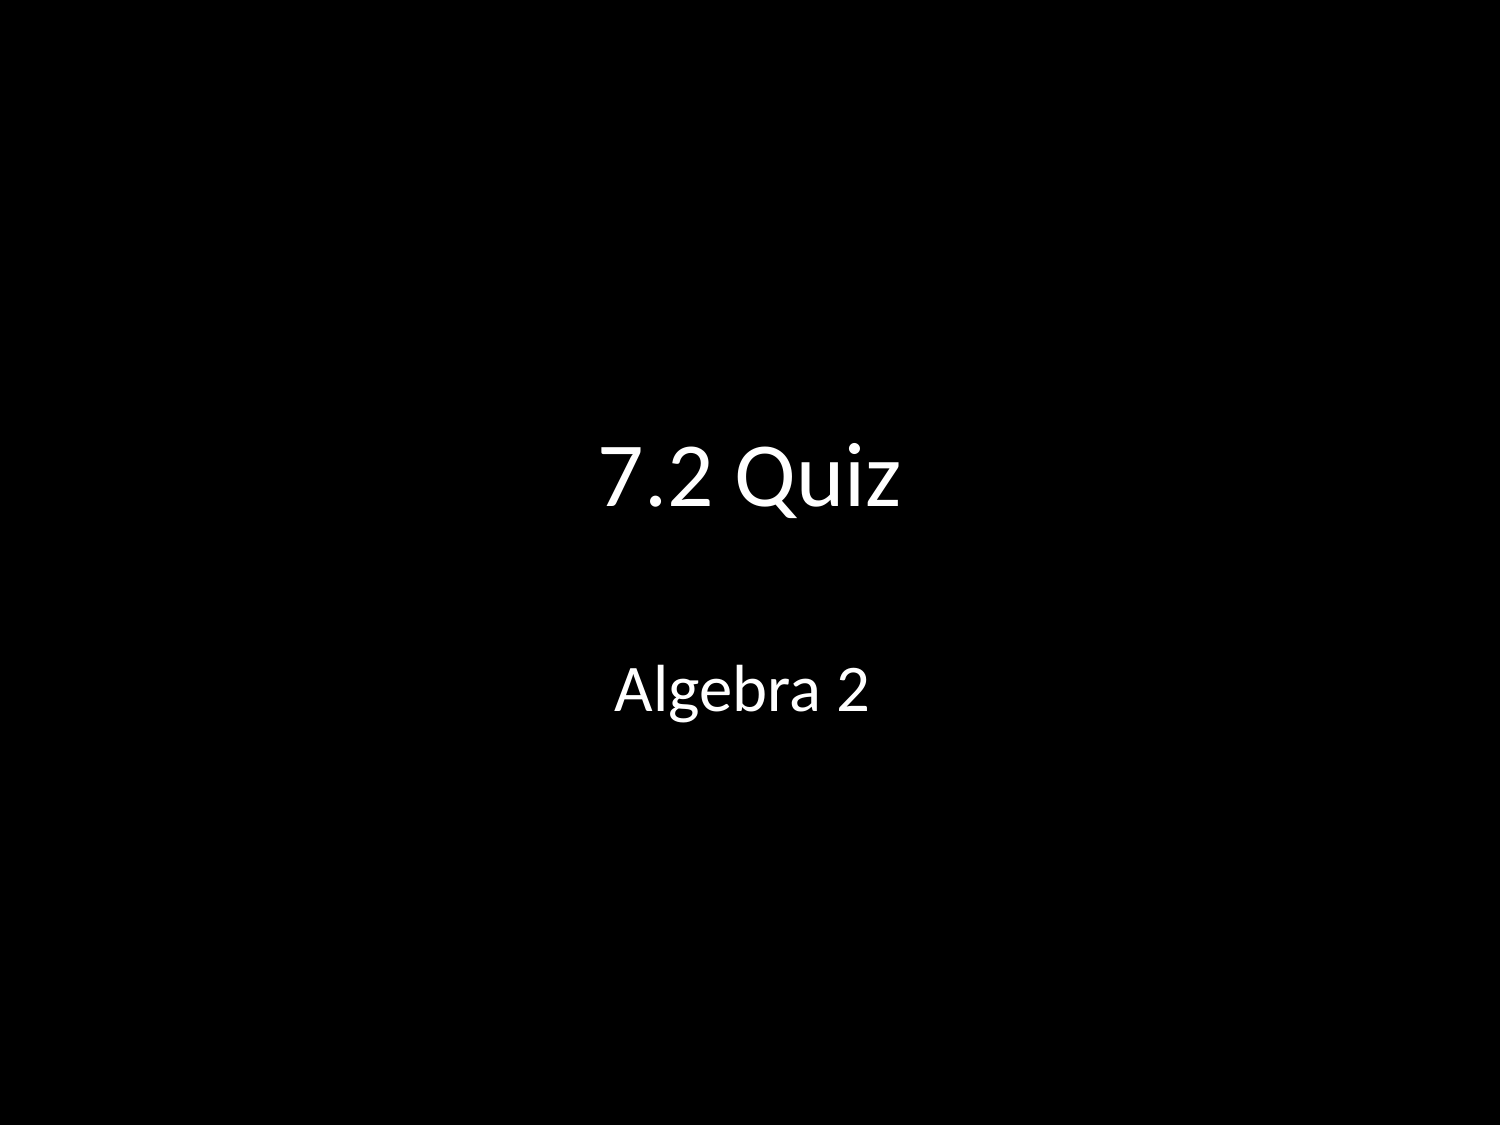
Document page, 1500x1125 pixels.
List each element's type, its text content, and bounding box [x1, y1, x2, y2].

title 7.2 Quiz [112, 349, 1388, 591]
subtitle Algebra 2 [225, 637, 1275, 925]
